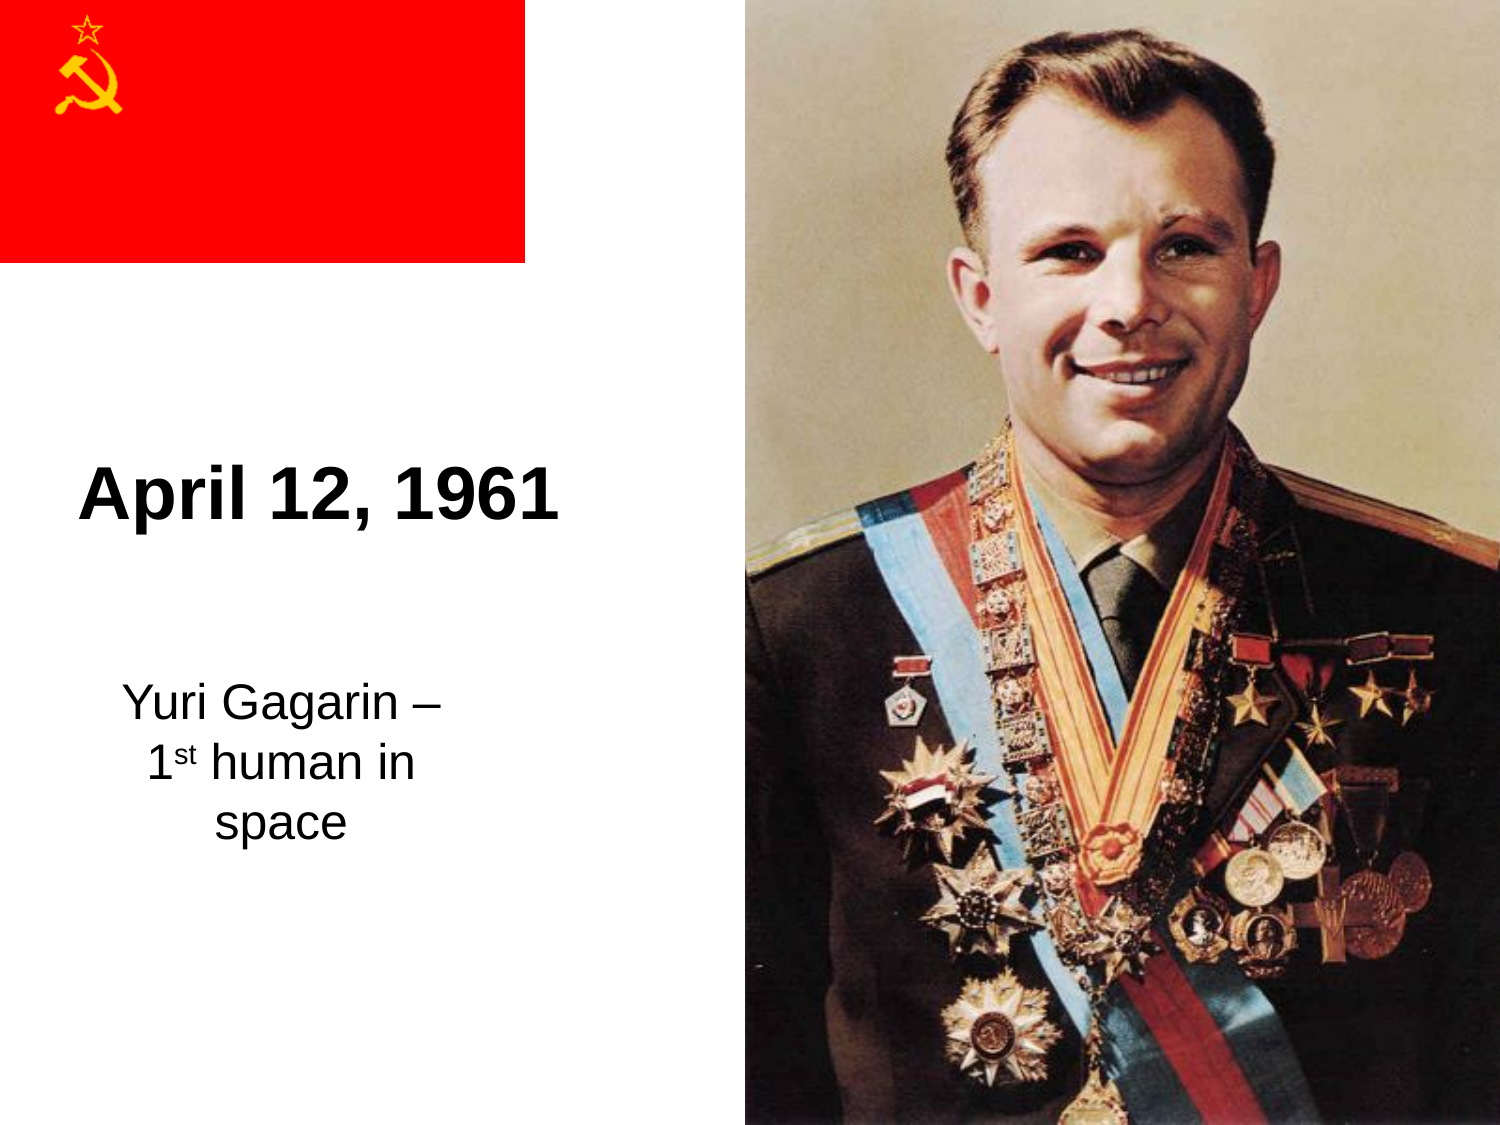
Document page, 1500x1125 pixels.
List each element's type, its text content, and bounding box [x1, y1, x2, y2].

text_box Yuri Gagarin – 1st human in space [87, 662, 475, 858]
picture [0, 0, 526, 263]
picture [745, 0, 1500, 1125]
text_box April 12, 1961 [62, 437, 625, 543]
